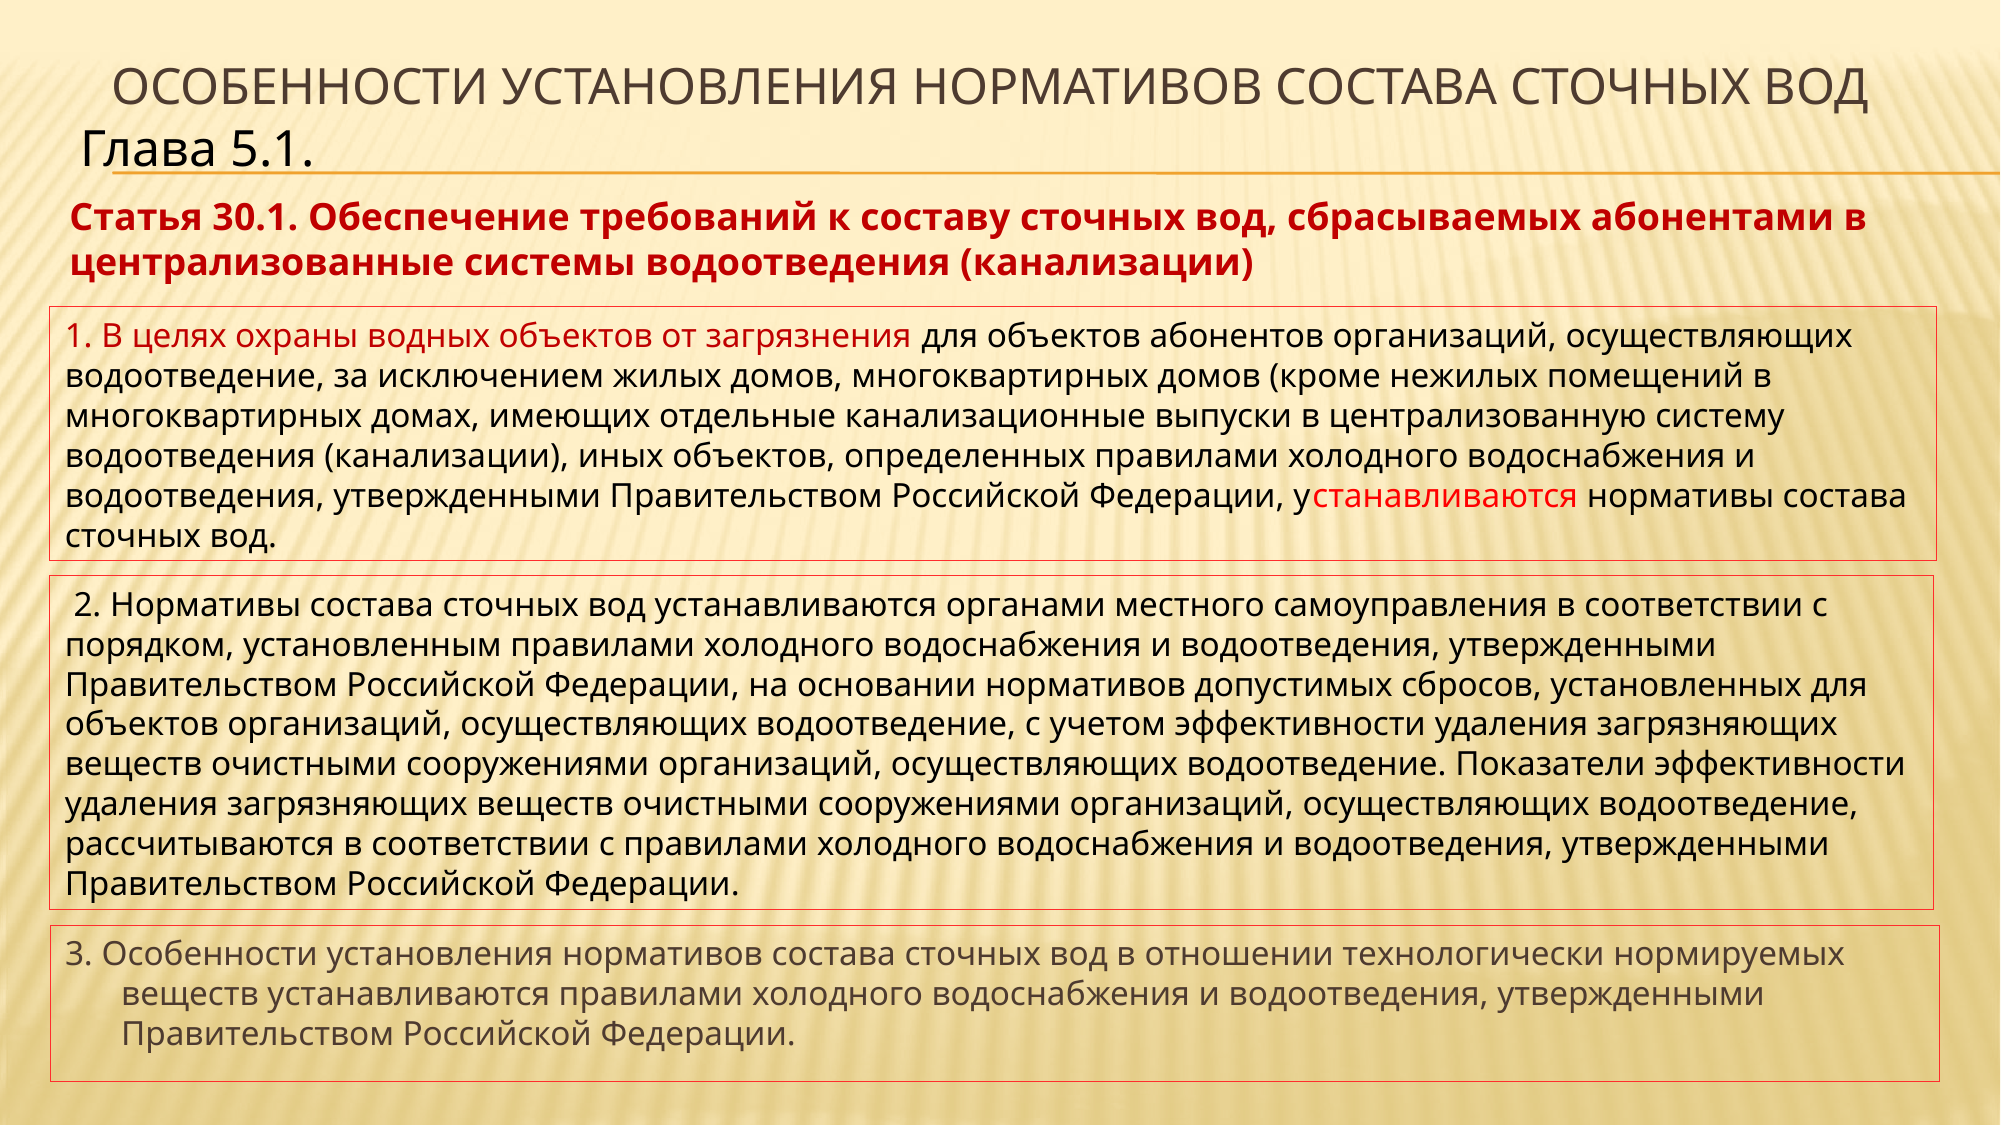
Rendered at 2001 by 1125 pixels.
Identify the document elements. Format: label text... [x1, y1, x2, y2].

title Особенности установления нормативов состава сточных вод [66, 15, 1927, 154]
list 3. Особенности установления нормативов состава сточных вод в отношении технологически нормируемых веществ устанавливаются правилами холодного водоснабжения и водоотведения, утвержденными Правительством Российской Федерации. [50, 925, 1940, 1082]
text_box 2. Нормативы состава сточных вод устанавливаются органами местного самоуправления в соответствии с порядком, установленным правилами холодного водоснабжения и водоотведения, утвержденными Правительством Российской Федерации, на основании нормативов допустимых сбросов, установленных для объектов организаций, осуществляющих водоотведение, с учетом эффективности удаления загрязняющих веществ очистными сооружениями организаций, осуществляющих водоотведение. Показатели эффективности удаления загрязняющих веществ очистными сооружениями организаций, осуществляющих водоотведение, рассчитываются в соответствии с правилами холодного водоснабжения и водоотведения, утвержденными Правительством Российской Федерации. [49, 575, 1934, 910]
text_box 1. В целях охраны водных объектов от загрязнения для объектов абонентов организаций, осуществляющих водоотведение, за исключением жилых домов, многоквартирных домов (кроме нежилых помещений в многоквартирных домах, имеющих отдельные канализационные выпуски в централизованную систему водоотведения (канализации), иных объектов, определенных правилами холодного водоснабжения и водоотведения, утвержденными Правительством Российской Федерации, устанавливаются нормативы состава сточных вод. [49, 306, 1937, 561]
text_box Статья 30.1. Обеспечение требований к составу сточных вод, сбрасываемых абонентами в централизованные системы водоотведения (канализации) [54, 185, 1948, 290]
text_box Глава 5.1. [65, 109, 346, 184]
